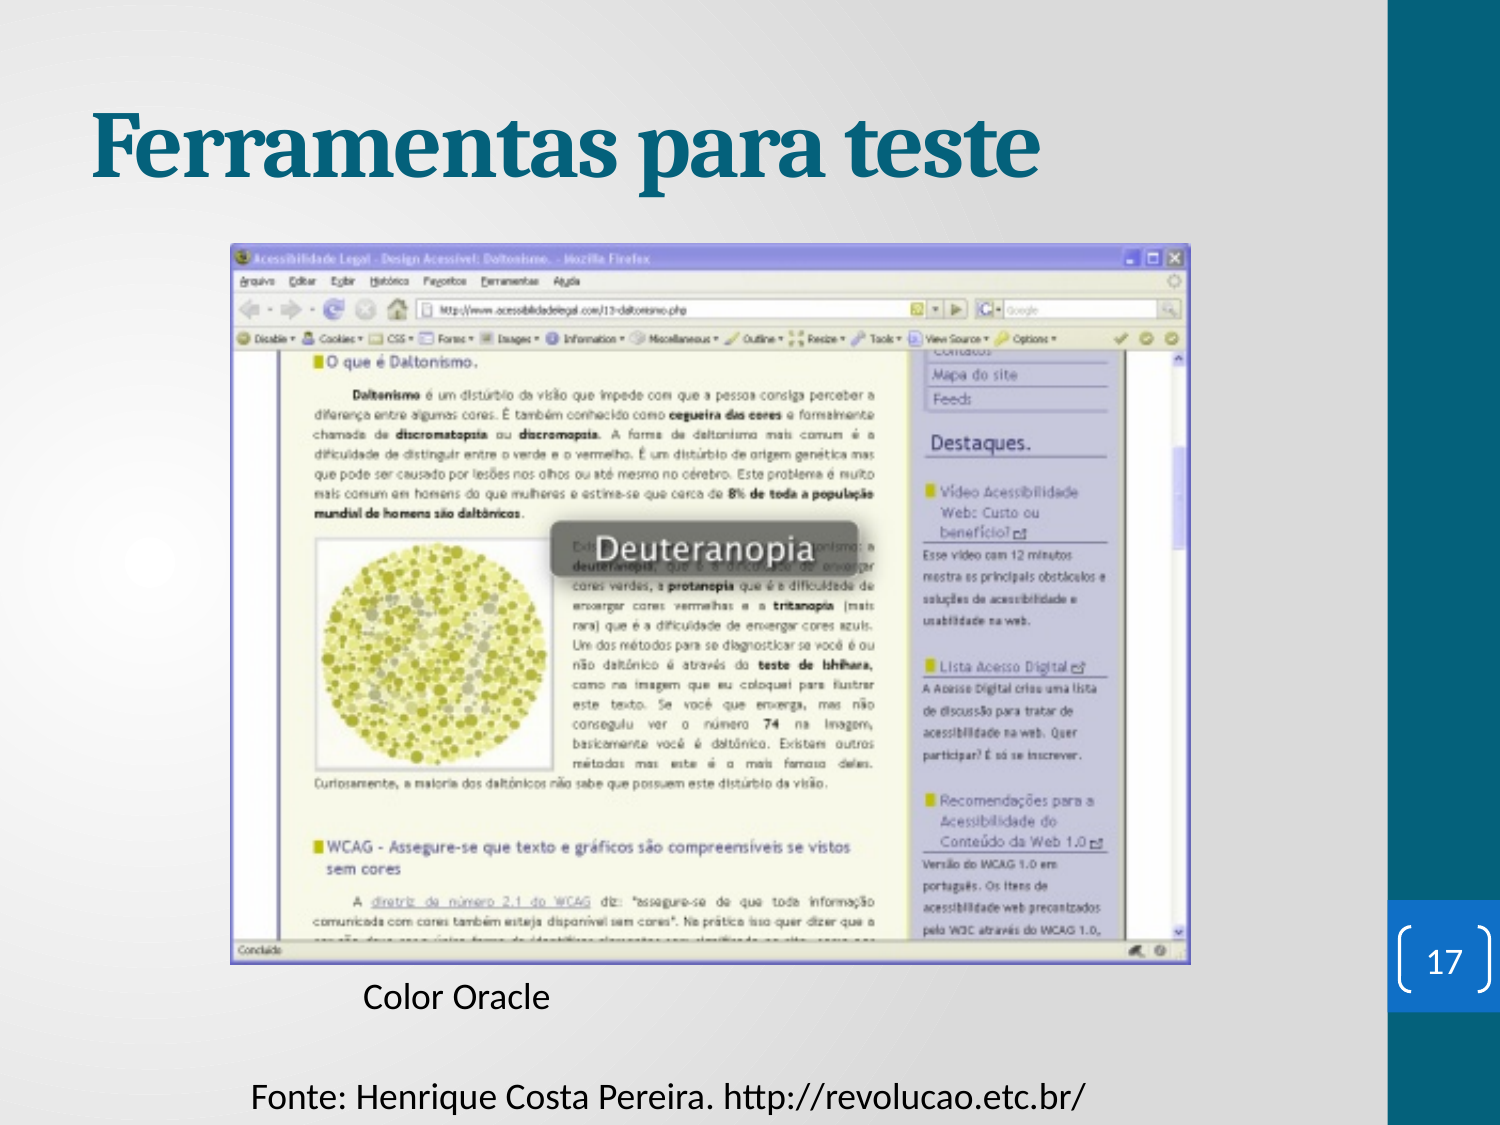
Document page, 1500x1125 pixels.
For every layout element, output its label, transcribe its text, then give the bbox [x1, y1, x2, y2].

text_box Fonte: Henrique Costa Pereira. http://revolucao.etc.br/ [235, 1064, 1102, 1125]
picture [229, 242, 1191, 966]
text_box Color Oracle [348, 972, 1093, 1025]
title Ferramentas para teste [75, 45, 1325, 233]
slide_number 17 [1397, 925, 1492, 994]
